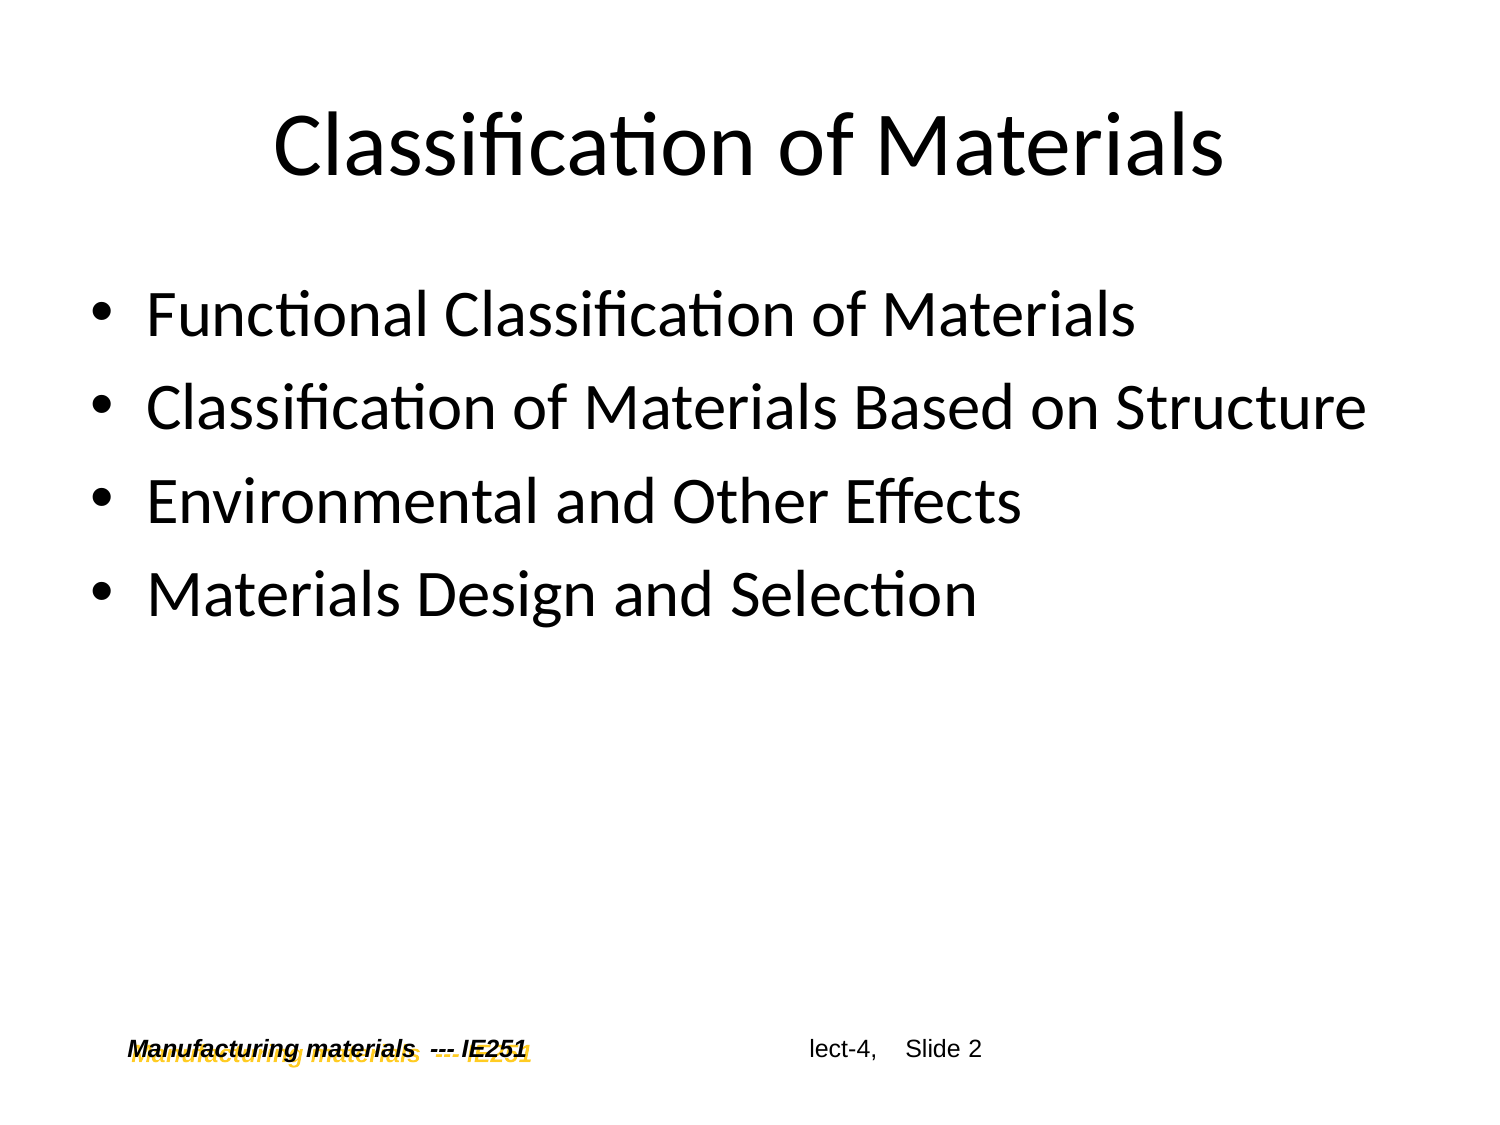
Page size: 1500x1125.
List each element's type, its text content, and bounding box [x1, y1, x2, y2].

list Functional Classification of Materials Classification of Materials Based on Structure Environmental and Other Effects Materials Design and Selection [75, 262, 1425, 1005]
title Classification of Materials [75, 45, 1425, 233]
